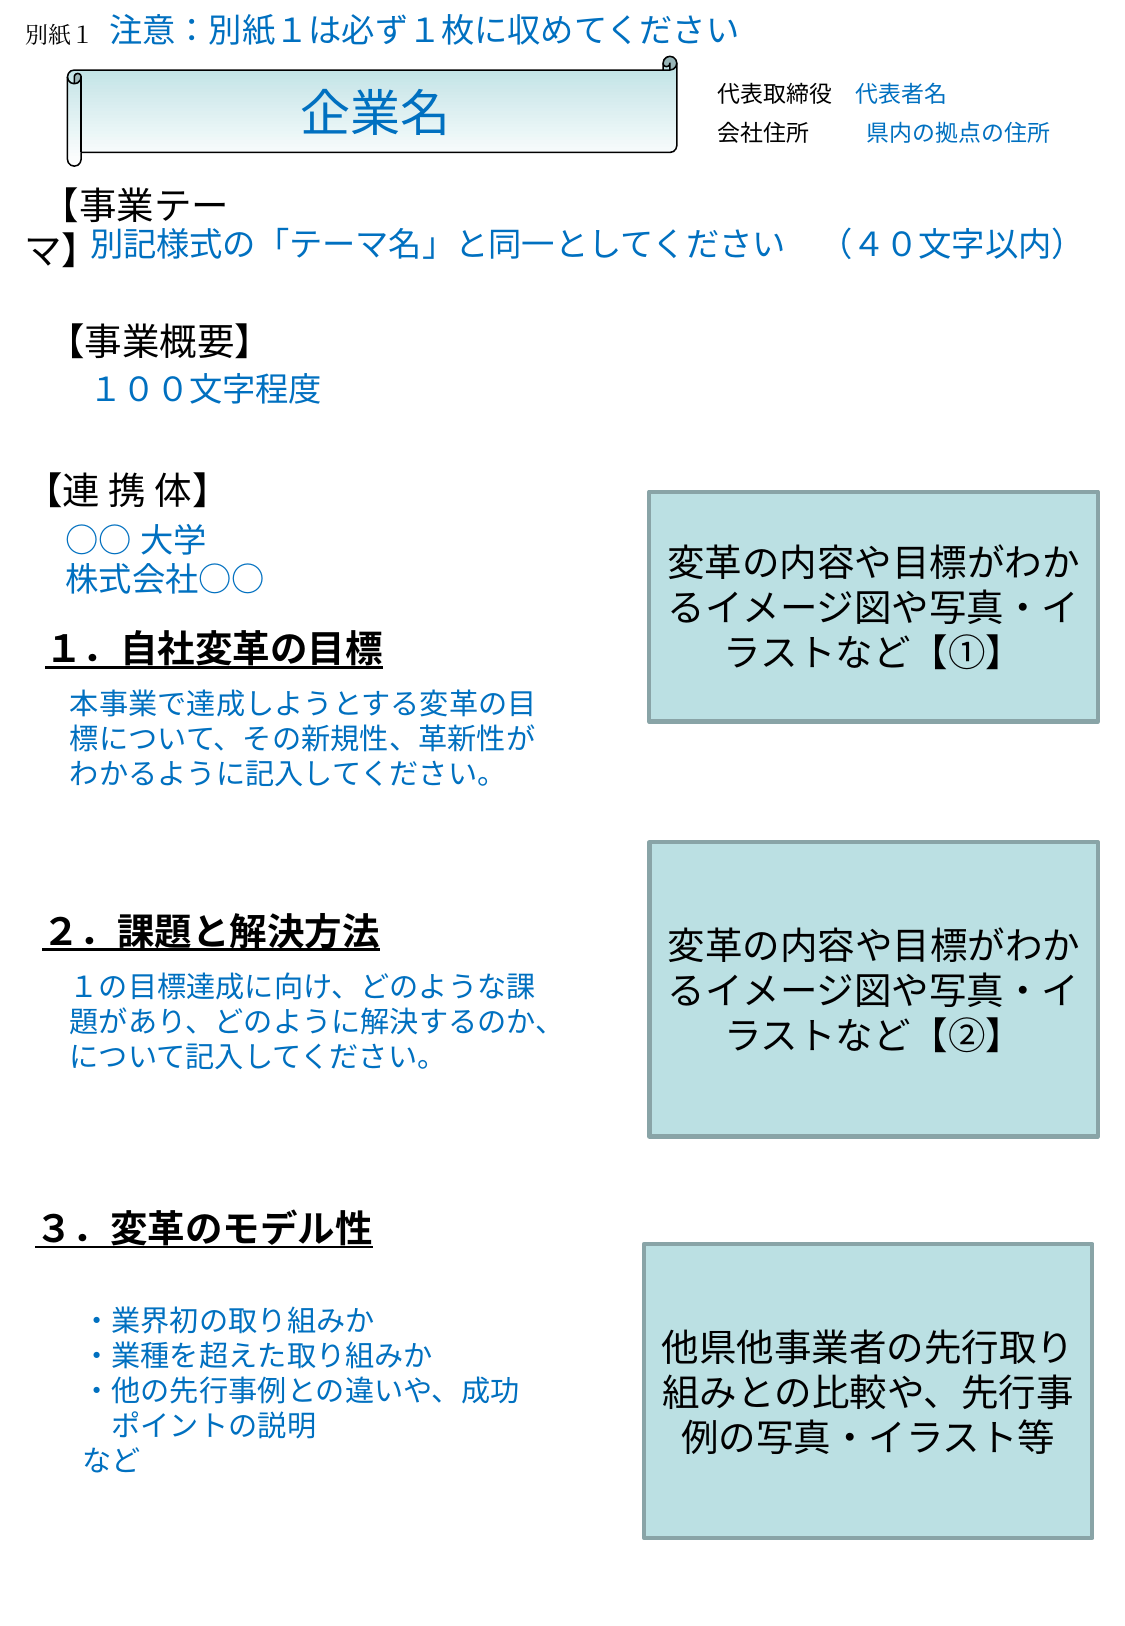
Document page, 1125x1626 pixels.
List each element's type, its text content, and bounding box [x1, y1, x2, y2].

text_box 別記様式の「テーマ名」と同一としてください （４０文字以内） [75, 215, 1106, 271]
text_box 【事業テーマ】 [9, 175, 315, 280]
text_box １００文字程度 [74, 360, 1106, 416]
text_box １．自社変革の目標 [30, 618, 650, 678]
text_box 他県他事業者の先行取り組みとの比較や、先行事例の写真・イラスト等 [643, 1243, 1093, 1538]
text_box 注意：別紙１は必ず１枚に収めてください [94, 1, 1125, 56]
text_box 企業名 [67, 56, 677, 167]
text_box ・業界初の取り組みか ・業種を超えた取り組みか ・他の先行事例との違いや、成功 ポイントの説明 など [67, 1294, 586, 1483]
text_box 【事業概要】 [14, 310, 1121, 371]
text_box １の目標達成に向け、どのような課題があり、どのように解決するのか、について記入してください。 [54, 960, 574, 1149]
text_box 変革の内容や目標がわかるイメージ図や写真・イラストなど【②】 [649, 842, 1098, 1137]
text_box 本事業で達成しようとする変革の目標について、その新規性、革新性がわかるように記入してください。 [55, 678, 566, 865]
text_box 【連 携 体】 [10, 460, 245, 520]
text_box 変革の内容や目標がわかるイメージ図や写真・イラストなど【①】 [649, 491, 1098, 722]
text_box 別紙１ [0, 13, 94, 56]
text_box 代表取締役 代表者名 会社住所 県内の拠点の住所 [702, 72, 1093, 154]
text_box ２．課題と解決方法 [27, 900, 614, 960]
text_box ３．変革のモデル性 [20, 1197, 388, 1258]
text_box ○○大学 株式会社○○ [51, 511, 359, 606]
